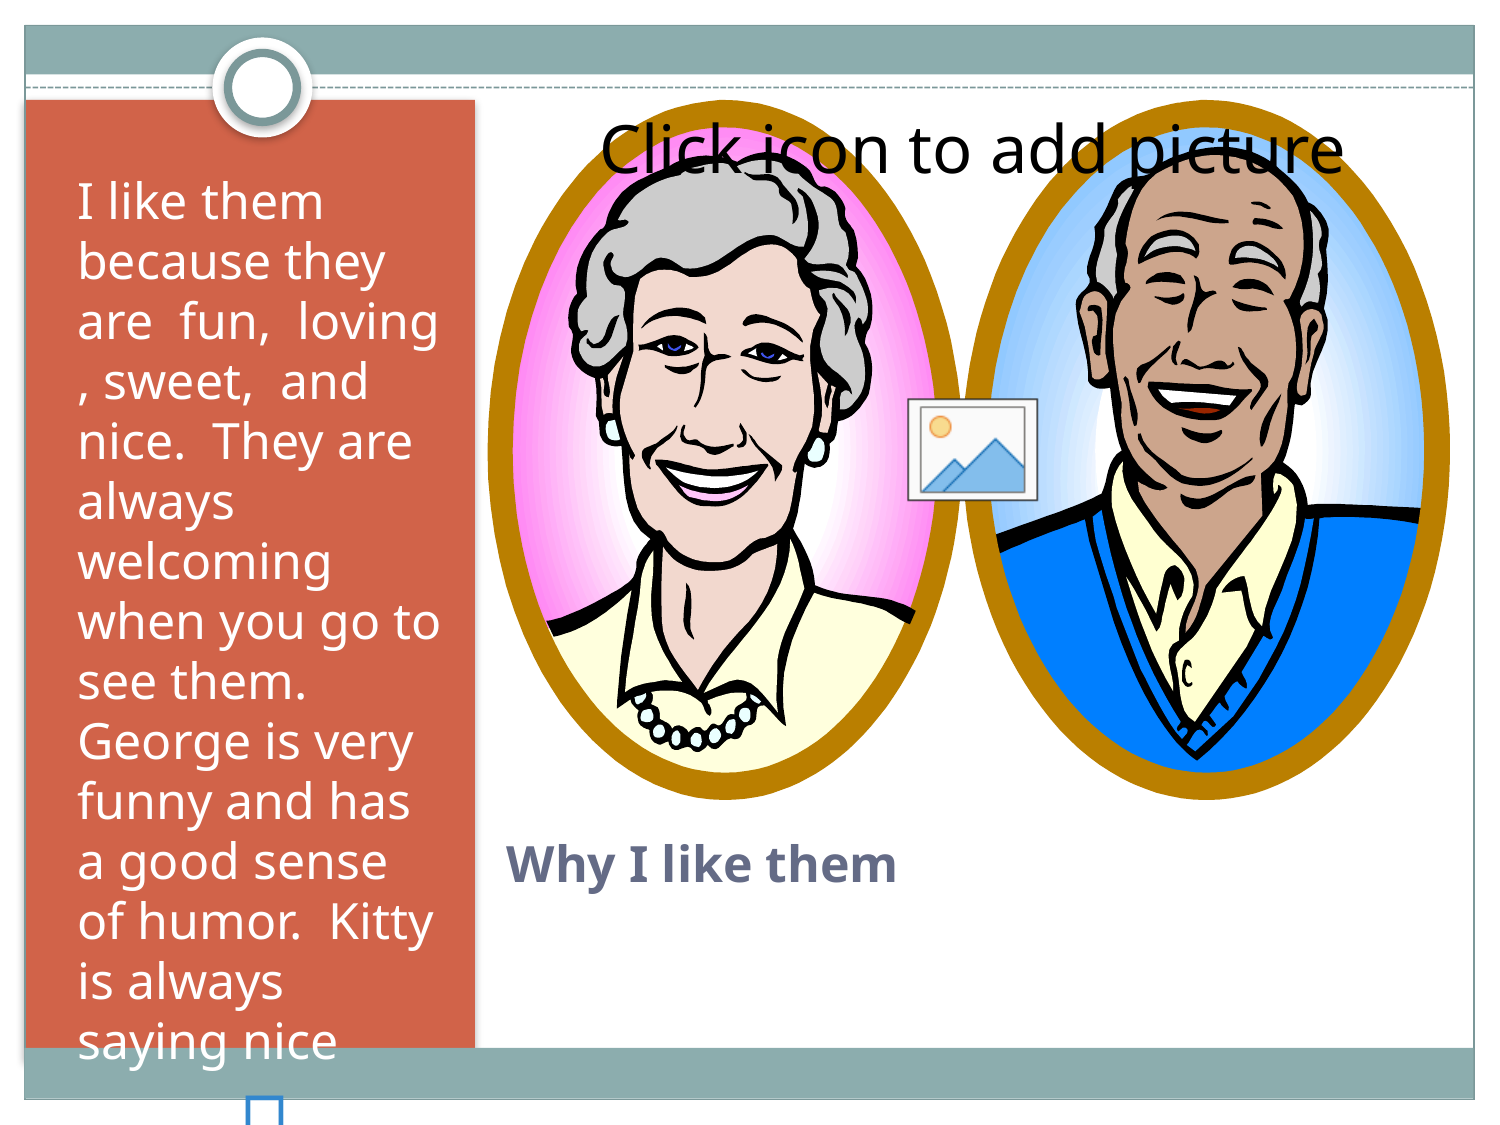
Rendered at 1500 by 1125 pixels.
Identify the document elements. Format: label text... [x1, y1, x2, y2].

picture [487, 99, 1455, 801]
title Why I like them [492, 825, 1455, 1025]
list I like them because they are fun, loving , sweet, and nice. They are always welcoming when you go to see them. George is very funny and has a good sense of humor. Kitty is always saying nice things  [62, 162, 463, 1025]
